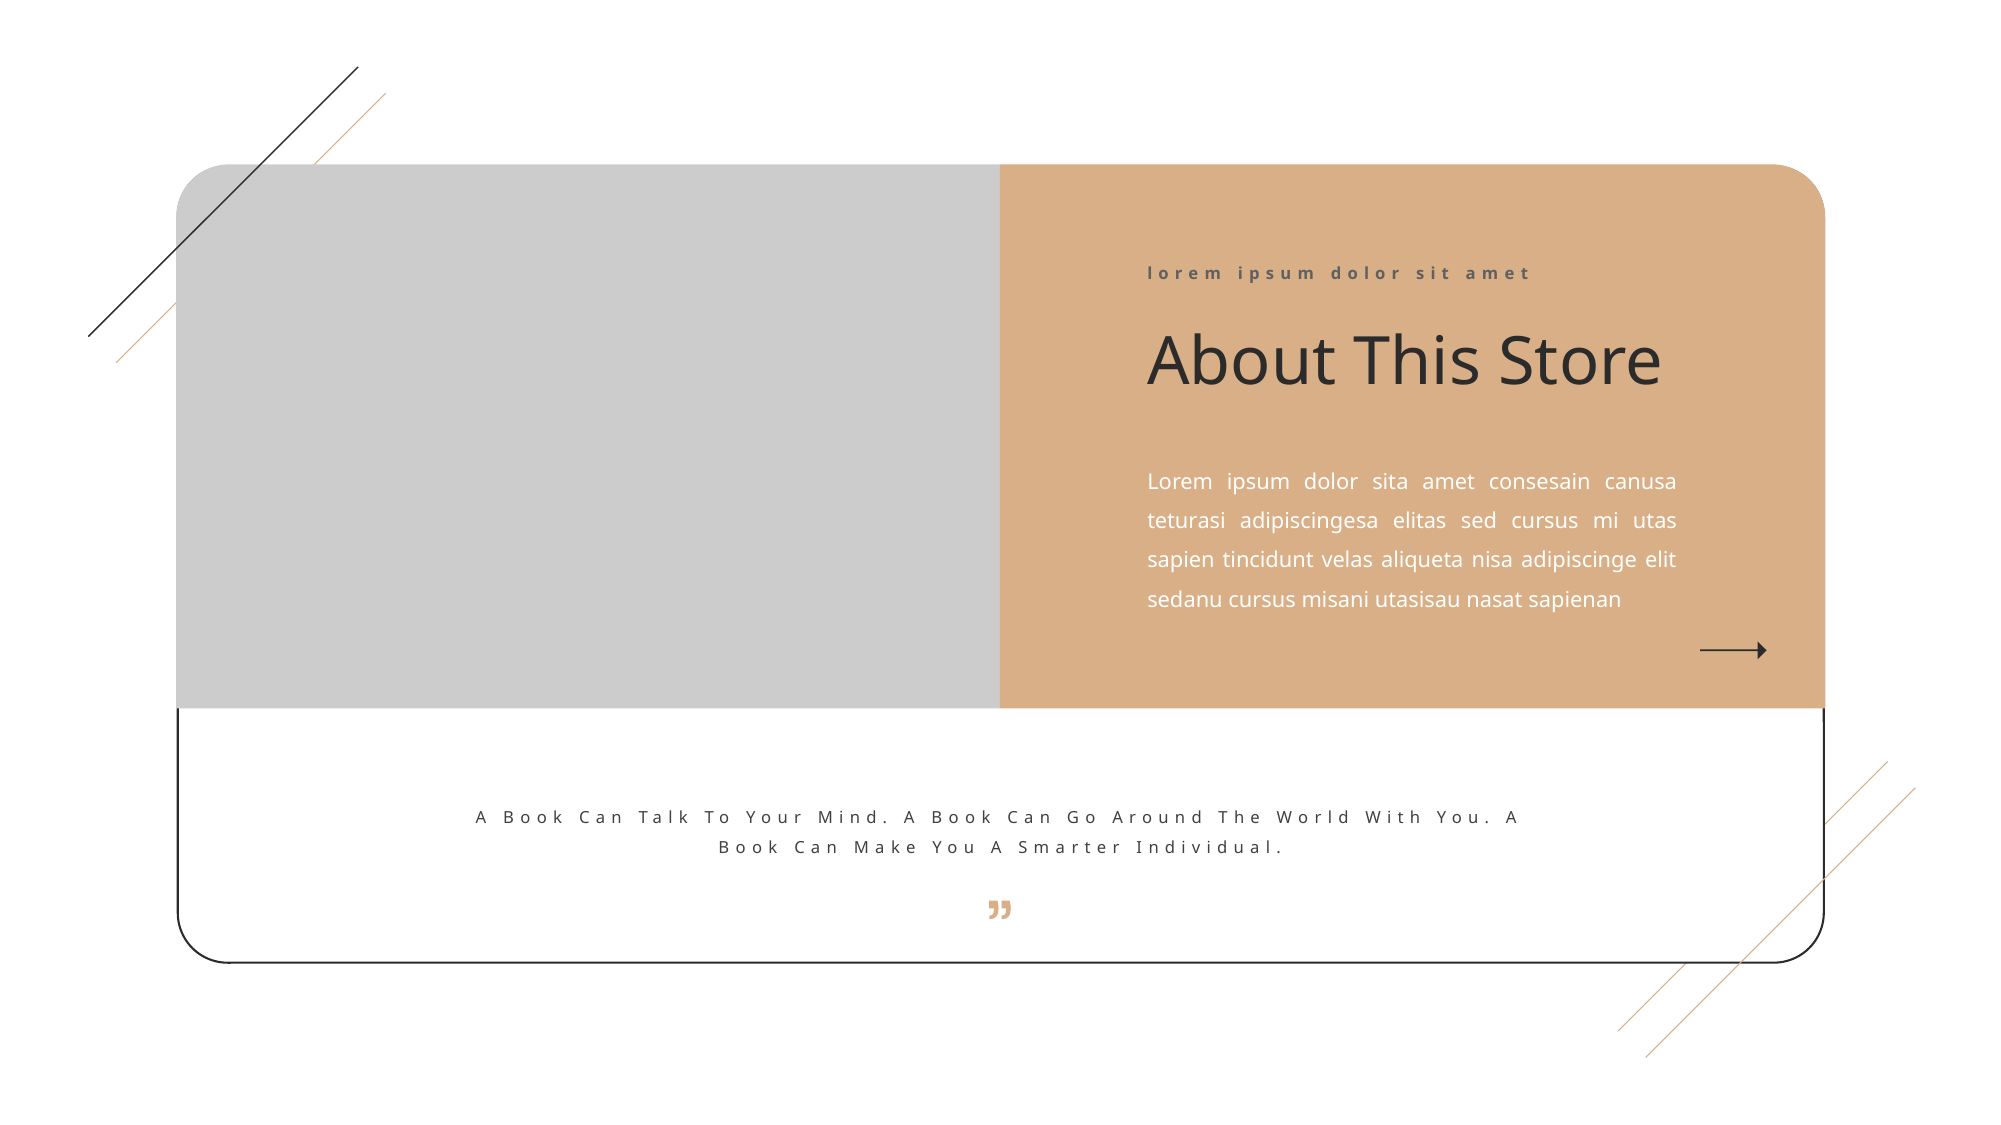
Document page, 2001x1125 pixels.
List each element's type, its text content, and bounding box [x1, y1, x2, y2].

picture [176, 164, 998, 709]
text_box A Book Can Talk To Your Mind. A Book Can Go Around The World With You. A Book Can Make You A Smarter Individual. [459, 789, 1541, 864]
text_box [88, 66, 359, 337]
text_box [998, 163, 1827, 710]
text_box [1645, 787, 1916, 1058]
text_box [1001, 900, 1011, 920]
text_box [1132, 245, 1710, 616]
text_box [989, 900, 999, 920]
text_box [1699, 639, 1769, 662]
